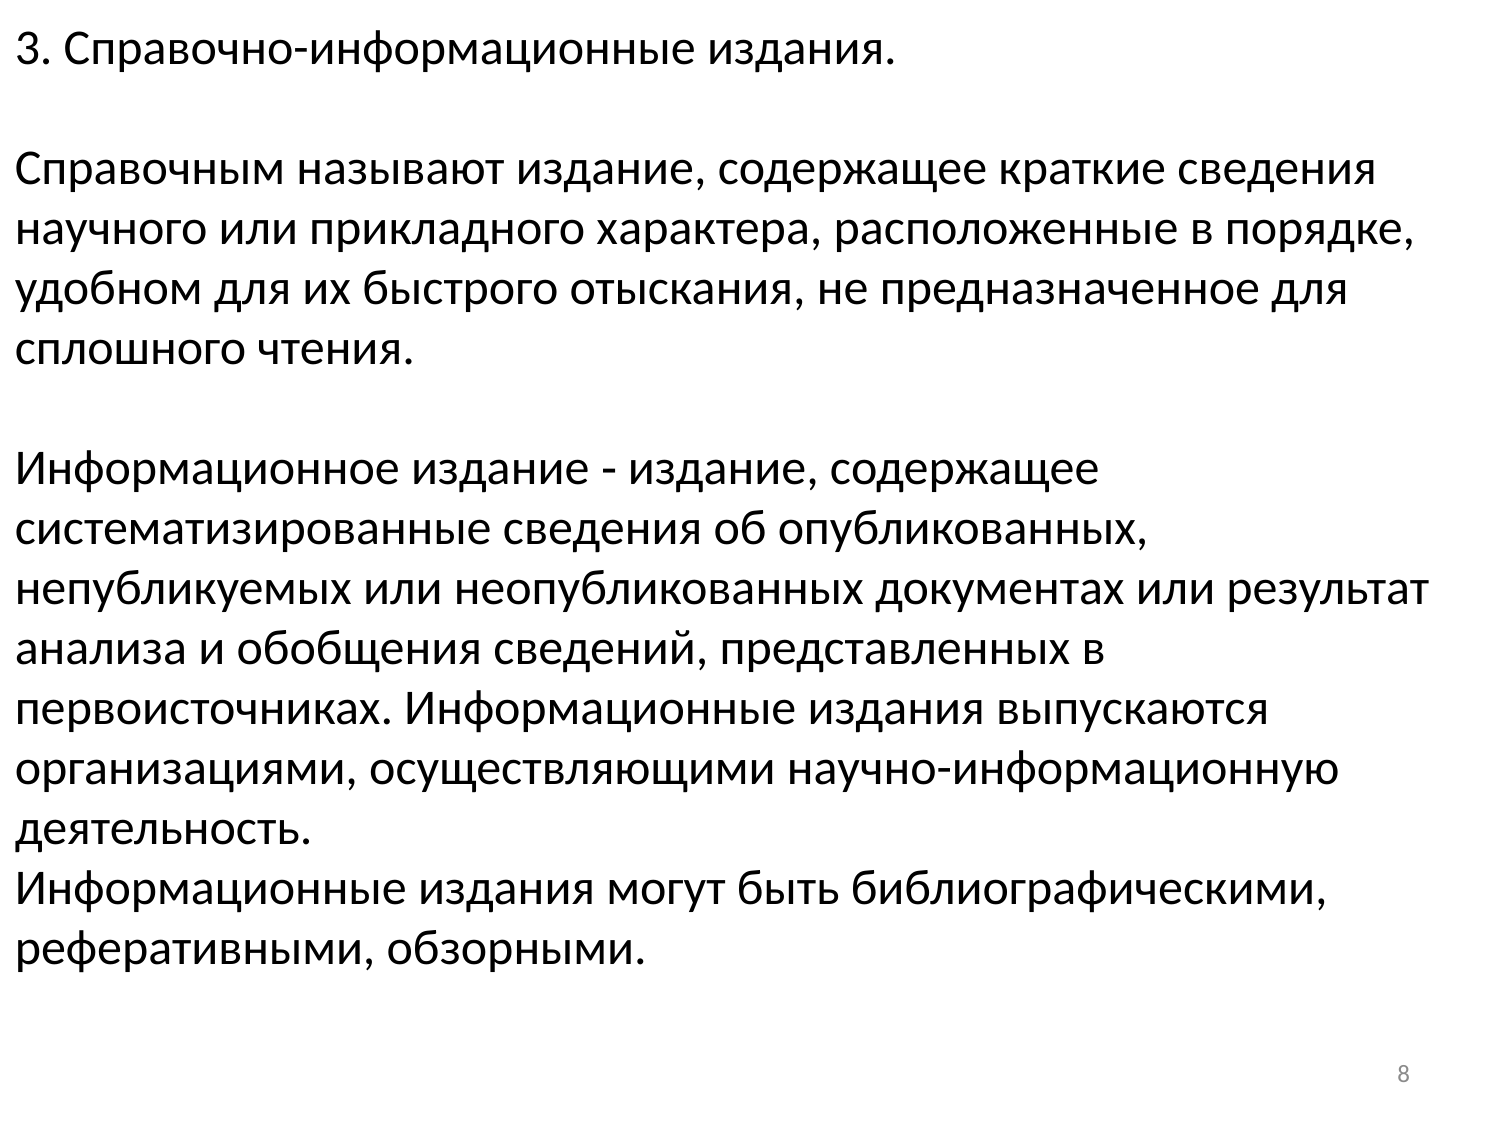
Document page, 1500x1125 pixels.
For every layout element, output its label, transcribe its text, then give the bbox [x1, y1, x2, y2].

text_box 3. Справочно-информационные издания. Справочным называют издание, содержащее краткие сведения научного или прикладного характера, расположенные в порядке, удобном для их быстрого отыскания, не предназначенное для сплошного чтения. Информационное издание ‑ издание, содержащее систематизированные сведения об опубликованных, непубликуемых или неопубликованных документах или результат анализа и обобщения сведений, представленных в первоисточниках. Информационные издания выпускаются организациями, осуществляющими научно-информационную деятельность. Информационные издания могут быть библиографическими, реферативными, обзорными. [0, 7, 1483, 982]
slide_number 8 [1074, 1042, 1425, 1103]
